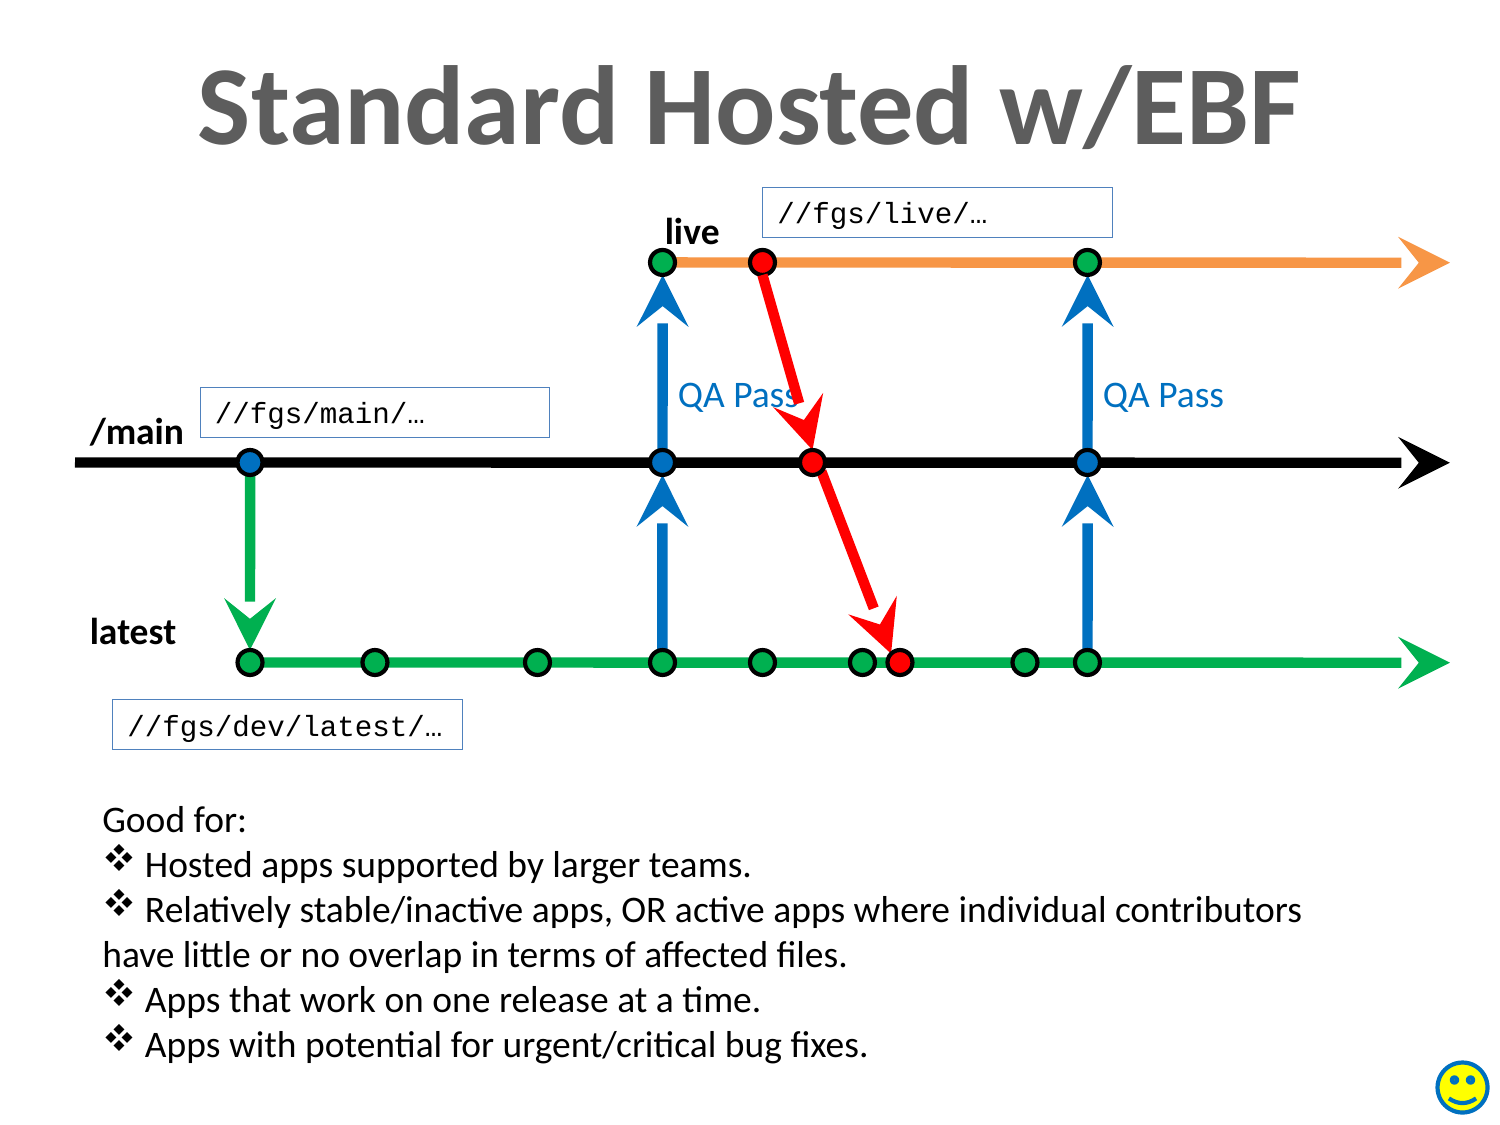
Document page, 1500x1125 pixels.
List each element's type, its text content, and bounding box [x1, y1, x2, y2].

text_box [677, 263, 748, 268]
text_box [885, 647, 915, 660]
text_box [647, 247, 677, 278]
text_box [236, 668, 261, 678]
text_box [764, 527, 948, 598]
text_box [1076, 672, 1099, 678]
text_box [1435, 1060, 1490, 1115]
text_box [648, 447, 677, 460]
text_box QA Pass [663, 378, 815, 423]
text_box //fgs/live/… [762, 187, 1113, 238]
text_box [751, 672, 774, 678]
text_box //fgs/dev/latest/… [112, 699, 463, 750]
text_box [1073, 447, 1102, 460]
text_box Good for: Hosted apps supported by larger teams. Relatively stable/inactive apps, OR active apps where individual contributors have little or no overlap in terms of affected files. Apps that work on one release at a time. Apps with potential for urgent/critical bug fixes. [87, 787, 1363, 1073]
text_box [748, 647, 777, 660]
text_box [777, 263, 1073, 268]
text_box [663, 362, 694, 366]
text_box [851, 672, 874, 678]
text_box latest [74, 599, 238, 660]
text_box [526, 672, 549, 678]
text_box Standard Hosted w/EBF [0, 24, 1500, 175]
text_box [648, 647, 677, 660]
text_box [235, 447, 265, 460]
text_box live [649, 199, 813, 257]
text_box [748, 247, 777, 260]
text_box [1010, 647, 1040, 660]
text_box [801, 472, 824, 478]
text_box QA Pass [1088, 362, 1240, 423]
text_box [1076, 472, 1099, 478]
text_box [239, 472, 261, 478]
text_box [1076, 272, 1099, 278]
text_box [235, 647, 265, 667]
text_box [1073, 247, 1102, 260]
text_box [798, 447, 827, 460]
text_box [364, 672, 386, 678]
text_box [889, 672, 911, 678]
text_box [1102, 263, 1402, 268]
text_box [848, 647, 877, 660]
text_box [1014, 672, 1036, 678]
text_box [1413, 263, 1448, 269]
text_box /main [74, 399, 238, 460]
text_box [751, 272, 774, 276]
text_box [360, 647, 390, 660]
text_box [523, 647, 552, 660]
text_box [1073, 647, 1102, 660]
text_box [699, 337, 876, 388]
text_box [651, 672, 674, 678]
text_box [651, 472, 674, 478]
text_box //fgs/main/… [200, 387, 550, 438]
